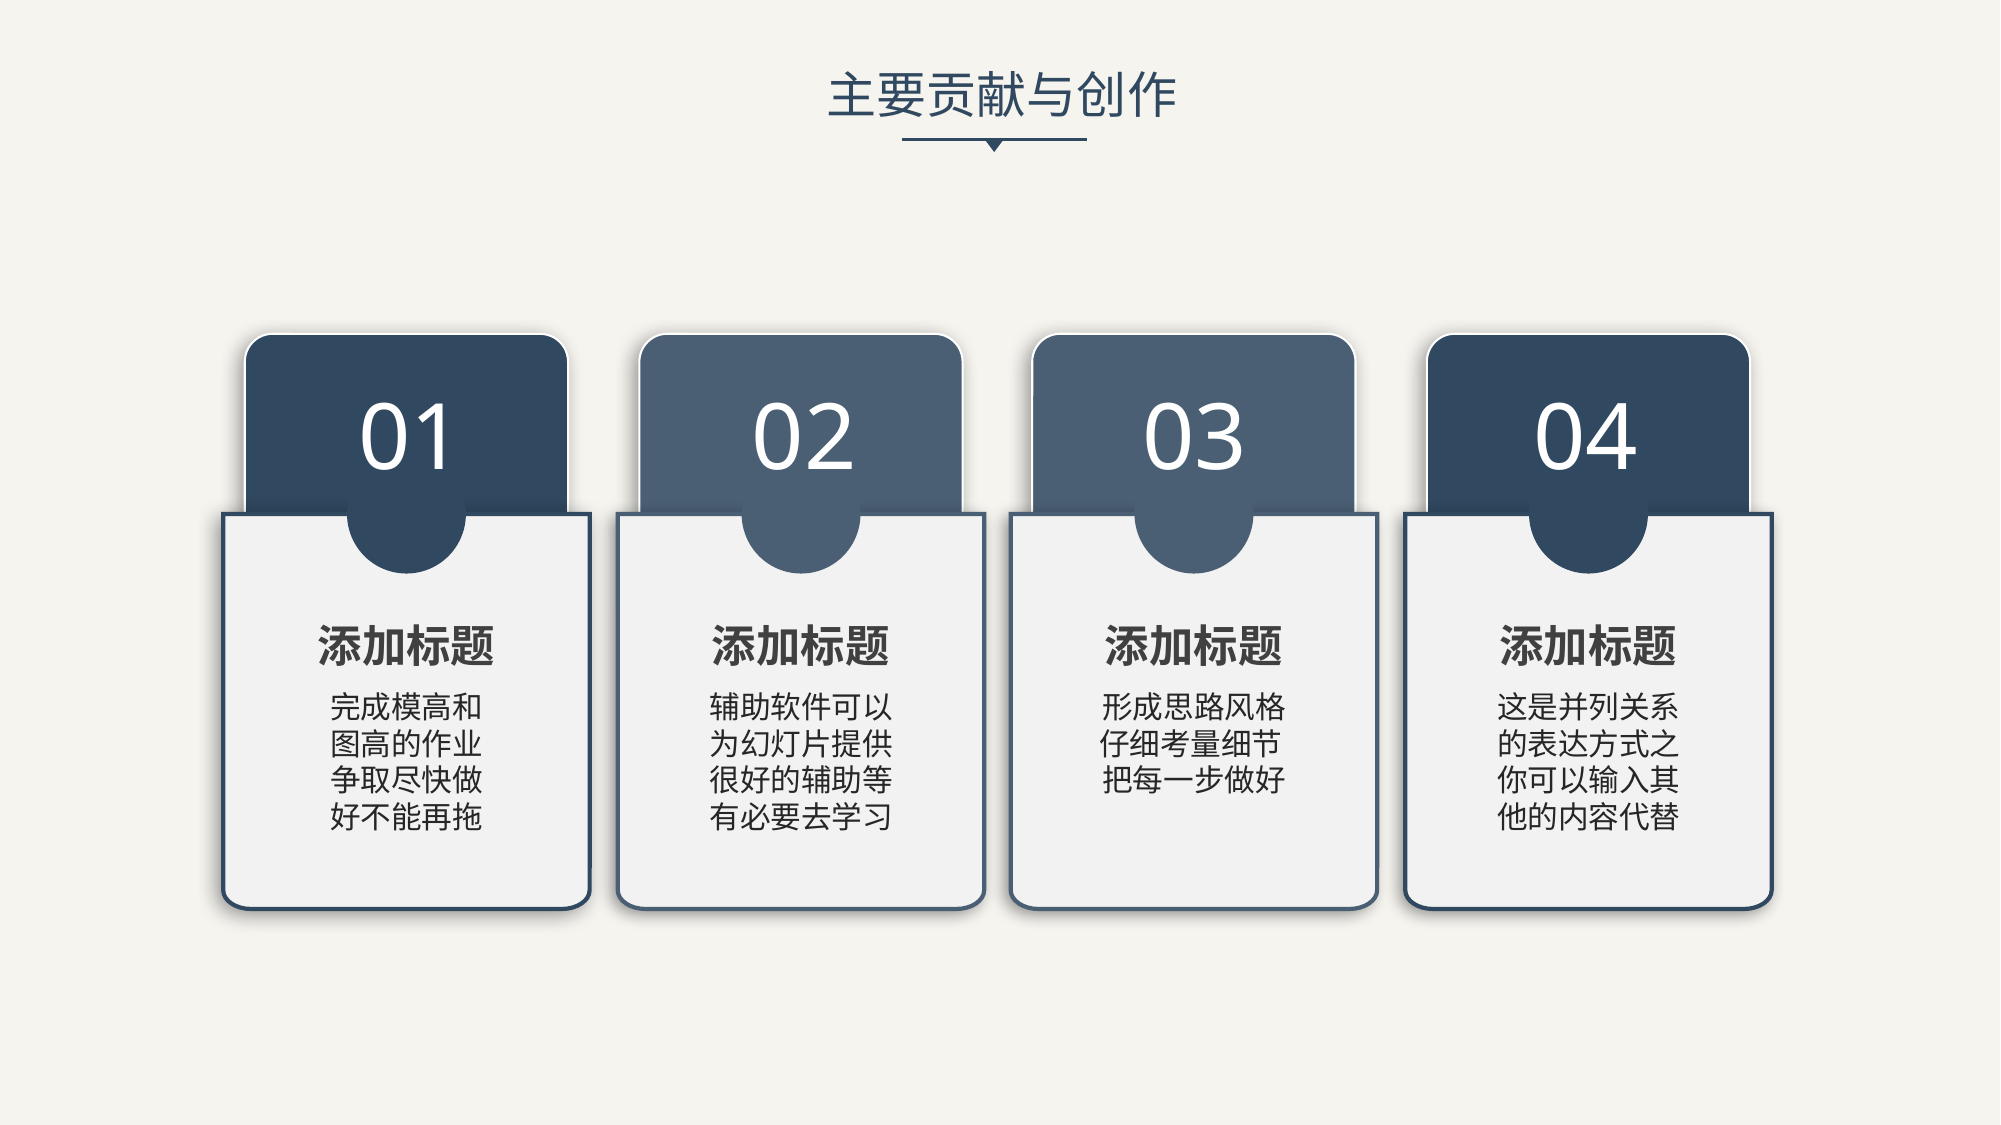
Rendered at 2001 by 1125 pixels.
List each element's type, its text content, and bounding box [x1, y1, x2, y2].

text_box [1010, 333, 1378, 909]
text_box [223, 333, 590, 909]
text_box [617, 333, 985, 909]
text_box 主要贡献与创作 [812, 56, 1192, 132]
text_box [1405, 333, 1772, 909]
